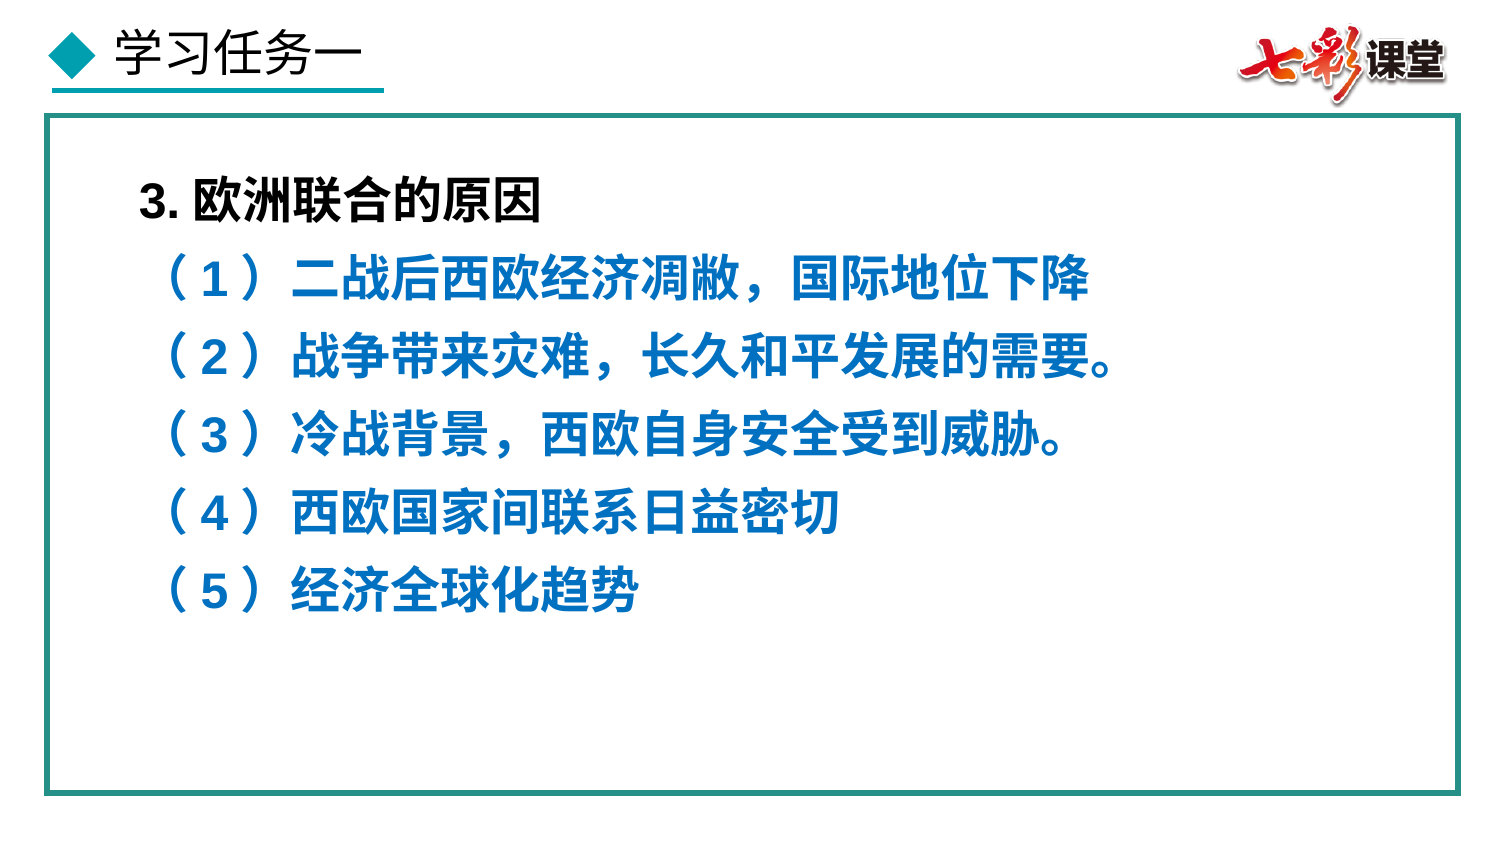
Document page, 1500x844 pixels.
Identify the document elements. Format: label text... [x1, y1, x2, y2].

text_box 3.欧洲联合的原因 （1）二战后西欧经济凋敝，国际地位下降 （2）战争带来灾难，长久和平发展的需要。 （3）冷战背景，西欧自身安全受到威胁。 （4）西欧国家间联系日益密切 （5）经济全球化趋势 [123, 142, 1329, 626]
picture [1234, 20, 1451, 108]
